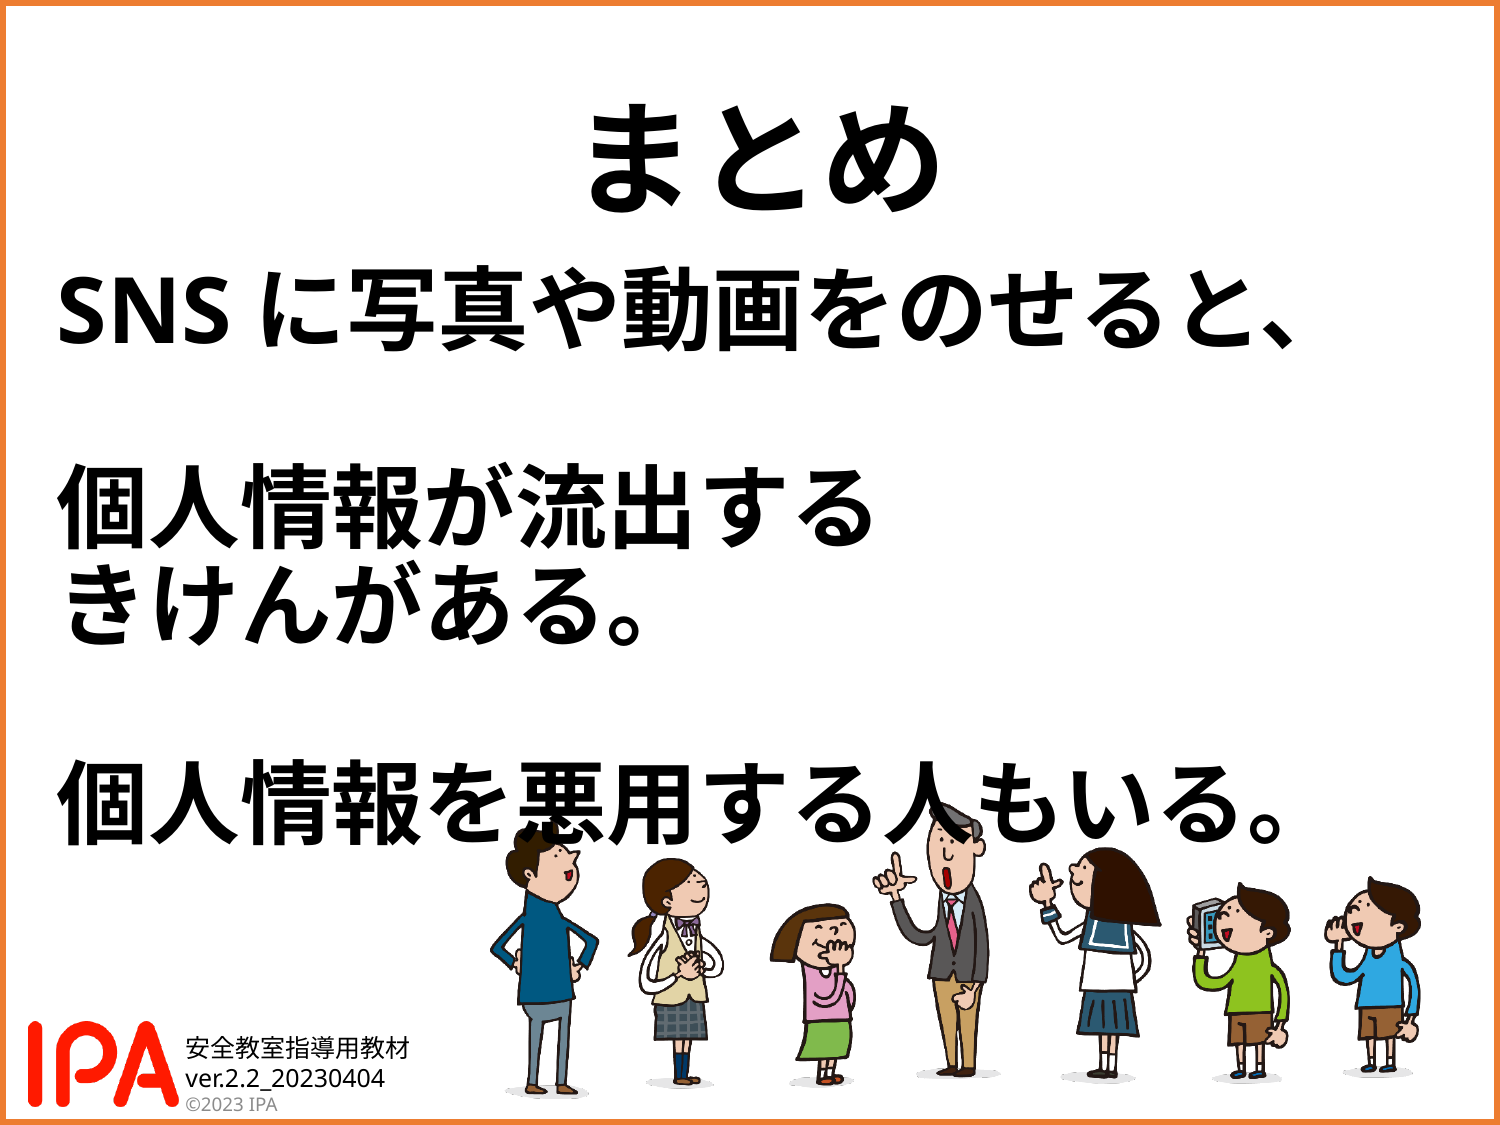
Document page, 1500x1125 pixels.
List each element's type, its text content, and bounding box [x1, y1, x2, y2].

picture [490, 802, 1421, 1099]
picture [28, 1021, 179, 1107]
title SNSに写真や動画をのせると、 個人情報が流出する きけんがある。 個人情報を悪用する人もいる。 [41, 318, 1365, 804]
